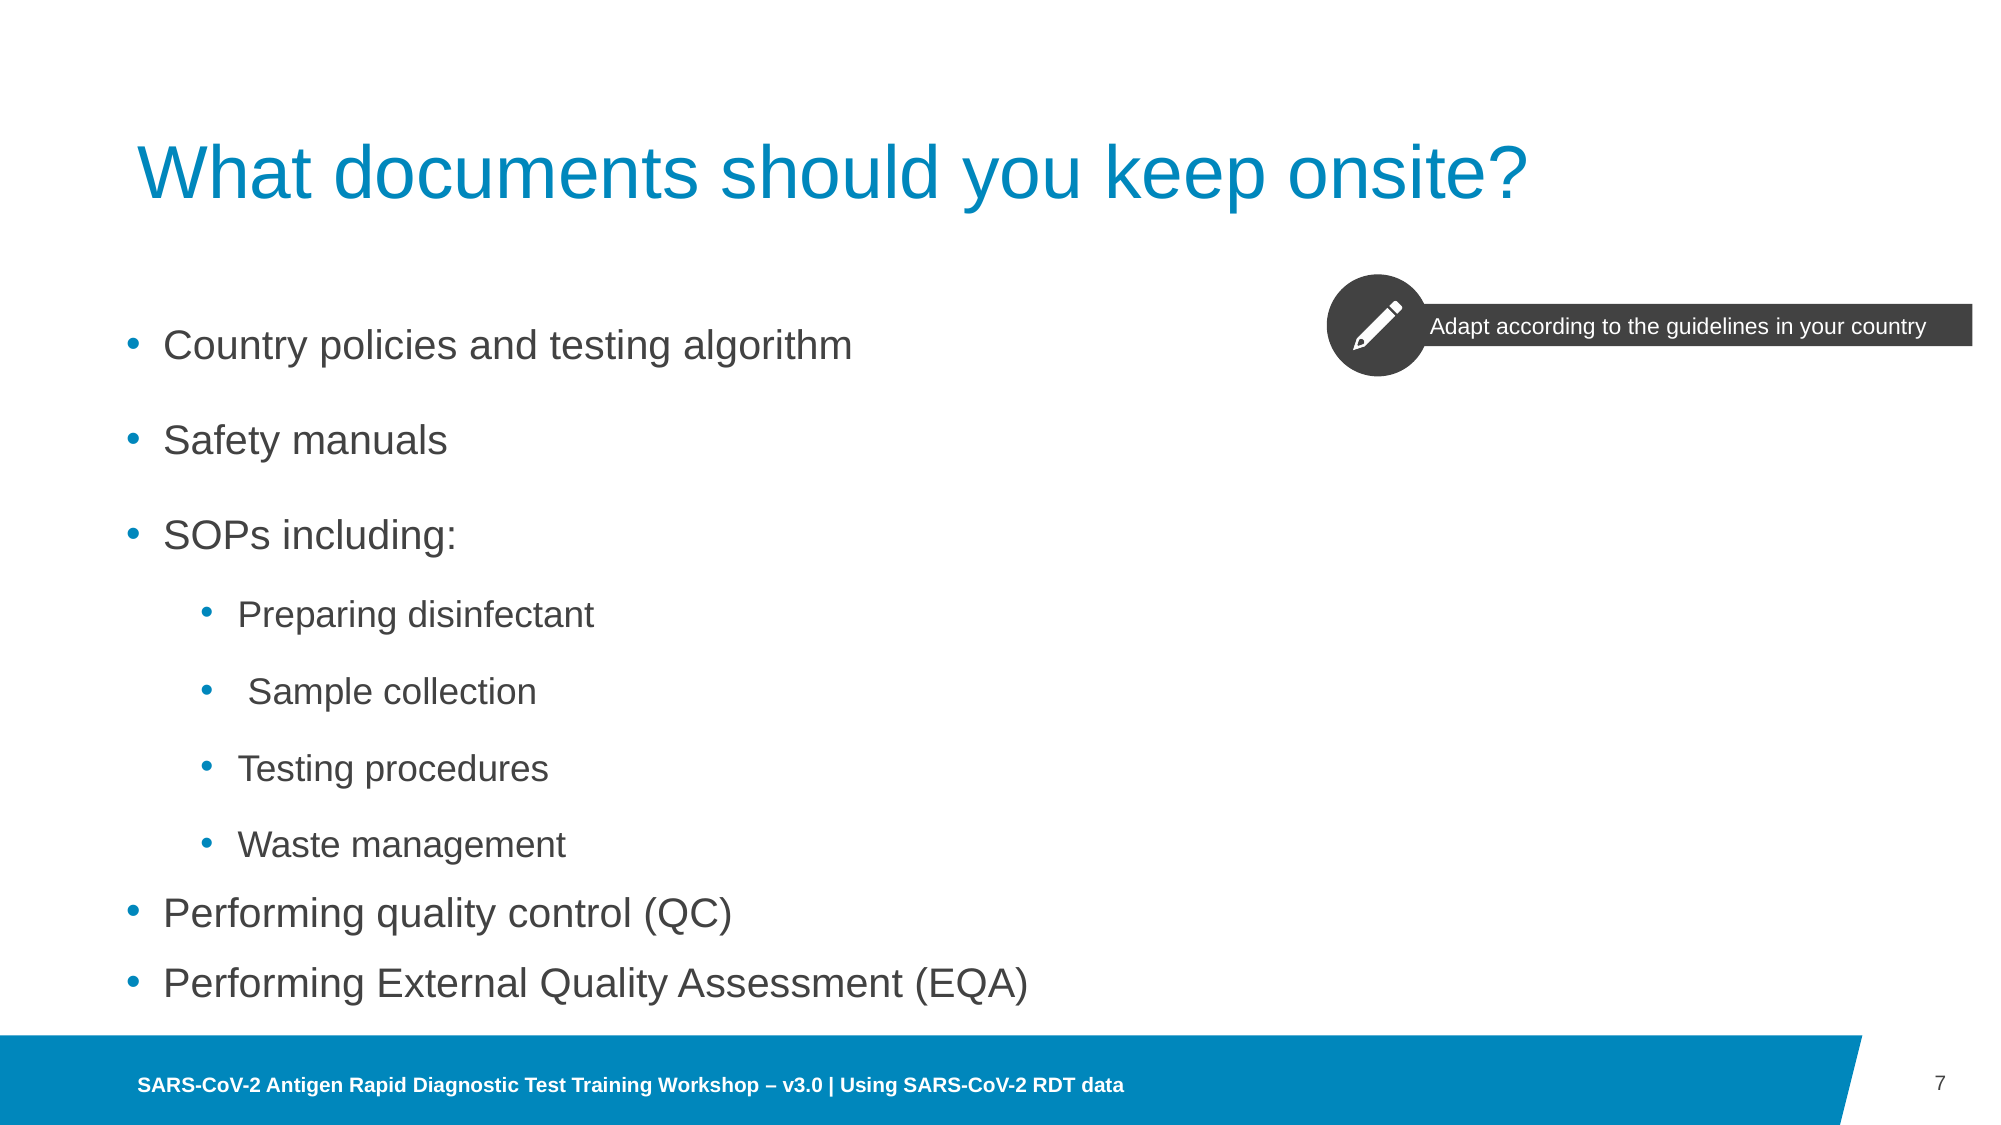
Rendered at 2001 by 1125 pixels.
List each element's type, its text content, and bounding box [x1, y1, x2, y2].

slide_number 7 [1862, 1035, 1947, 1125]
list Country policies and testing algorithm Safety manuals SOPs including: Preparing disinfectant Sample collection Testing procedures Waste management Performing quality control (QC) Performing External Quality Assessment (EQA) [111, 286, 1907, 1015]
title What documents should you keep onsite? [137, 59, 1863, 215]
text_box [1328, 276, 1973, 375]
footer SARS-CoV-2 Antigen Rapid Diagnostic Test Training Workshop – v3.0 | Using SARS-CoV-2 RDT data [137, 1042, 1338, 1125]
